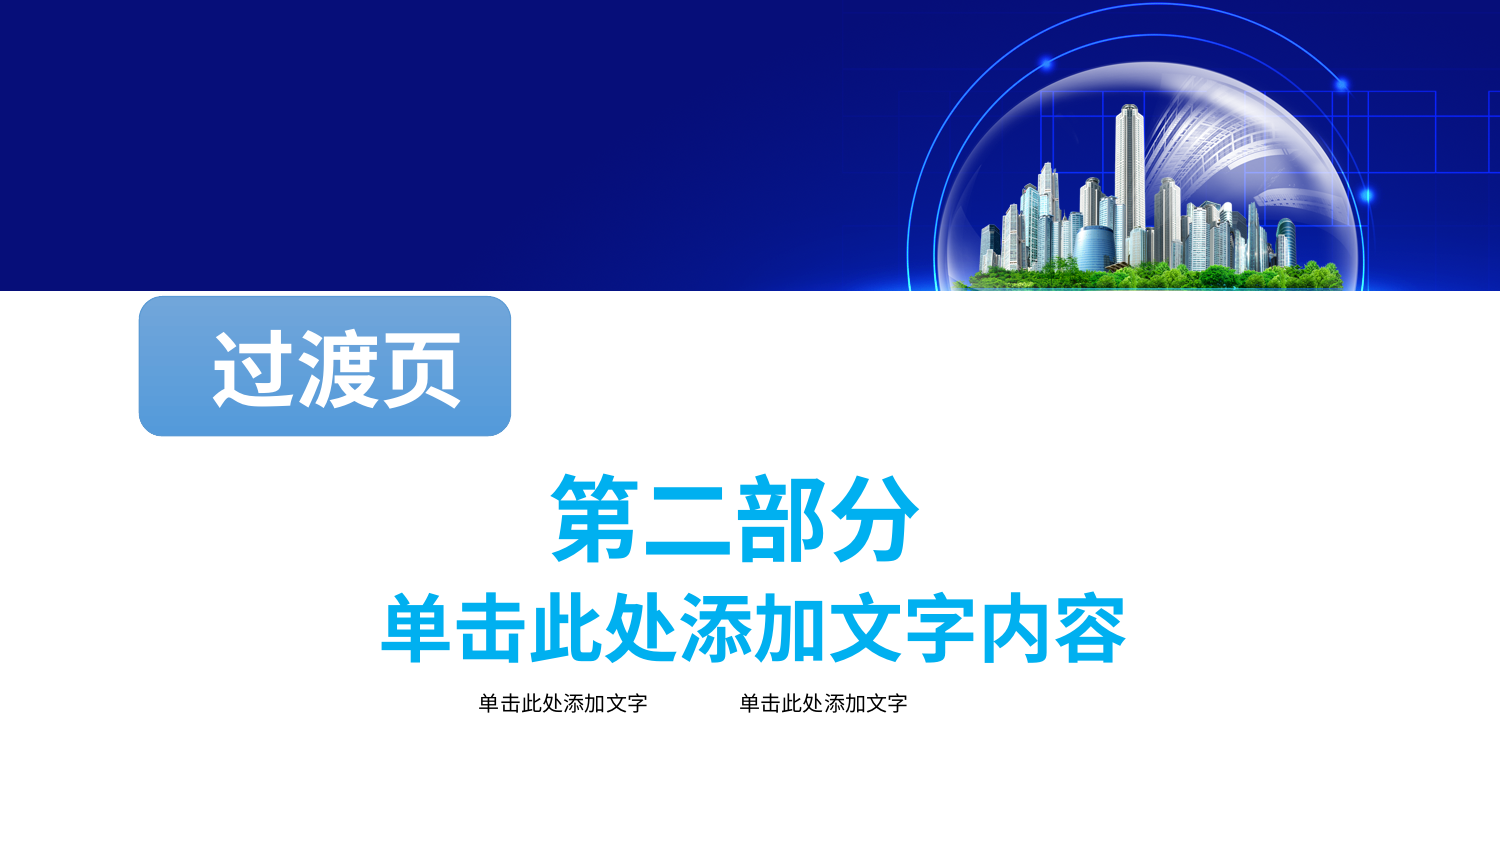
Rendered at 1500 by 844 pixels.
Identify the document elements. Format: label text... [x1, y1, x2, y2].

picture [0, 0, 1500, 291]
text_box 单击此处添加文字 [724, 683, 925, 724]
text_box 第二部分 [532, 453, 938, 573]
text_box 单击此处添加文字 [464, 683, 664, 724]
text_box 单击此处添加文字内容 [363, 573, 1144, 679]
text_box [139, 296, 511, 436]
